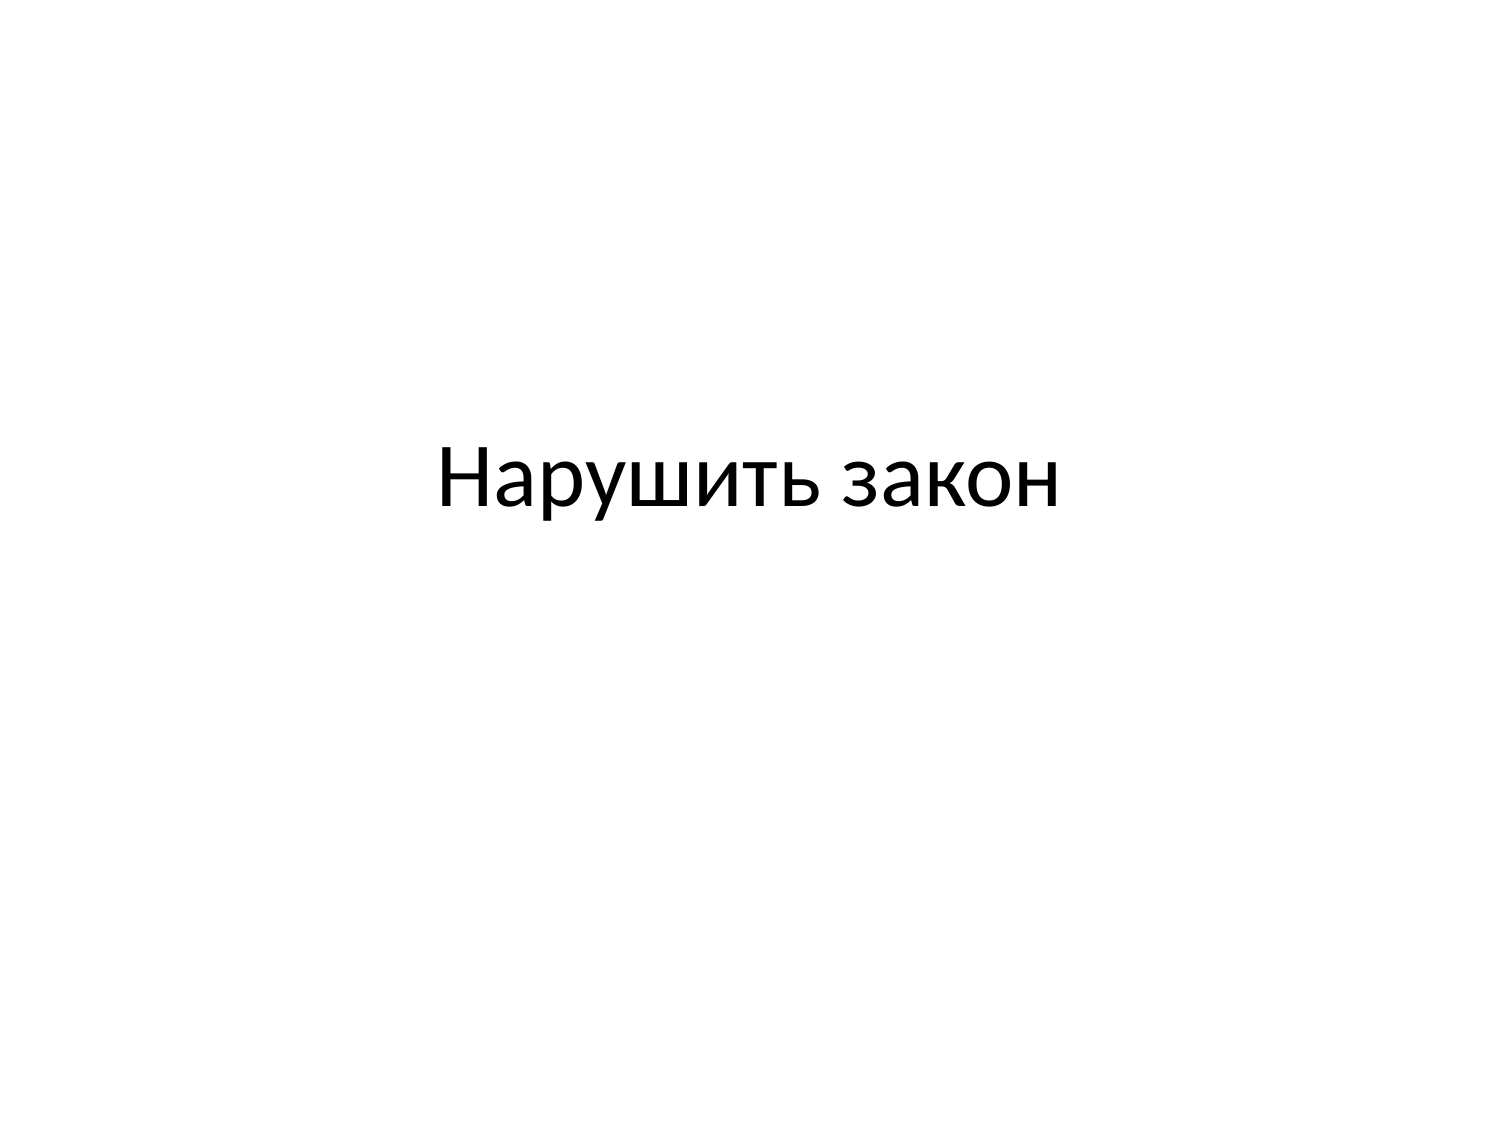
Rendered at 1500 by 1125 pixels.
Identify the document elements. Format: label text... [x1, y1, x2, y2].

title Нарушить закон [112, 349, 1388, 591]
